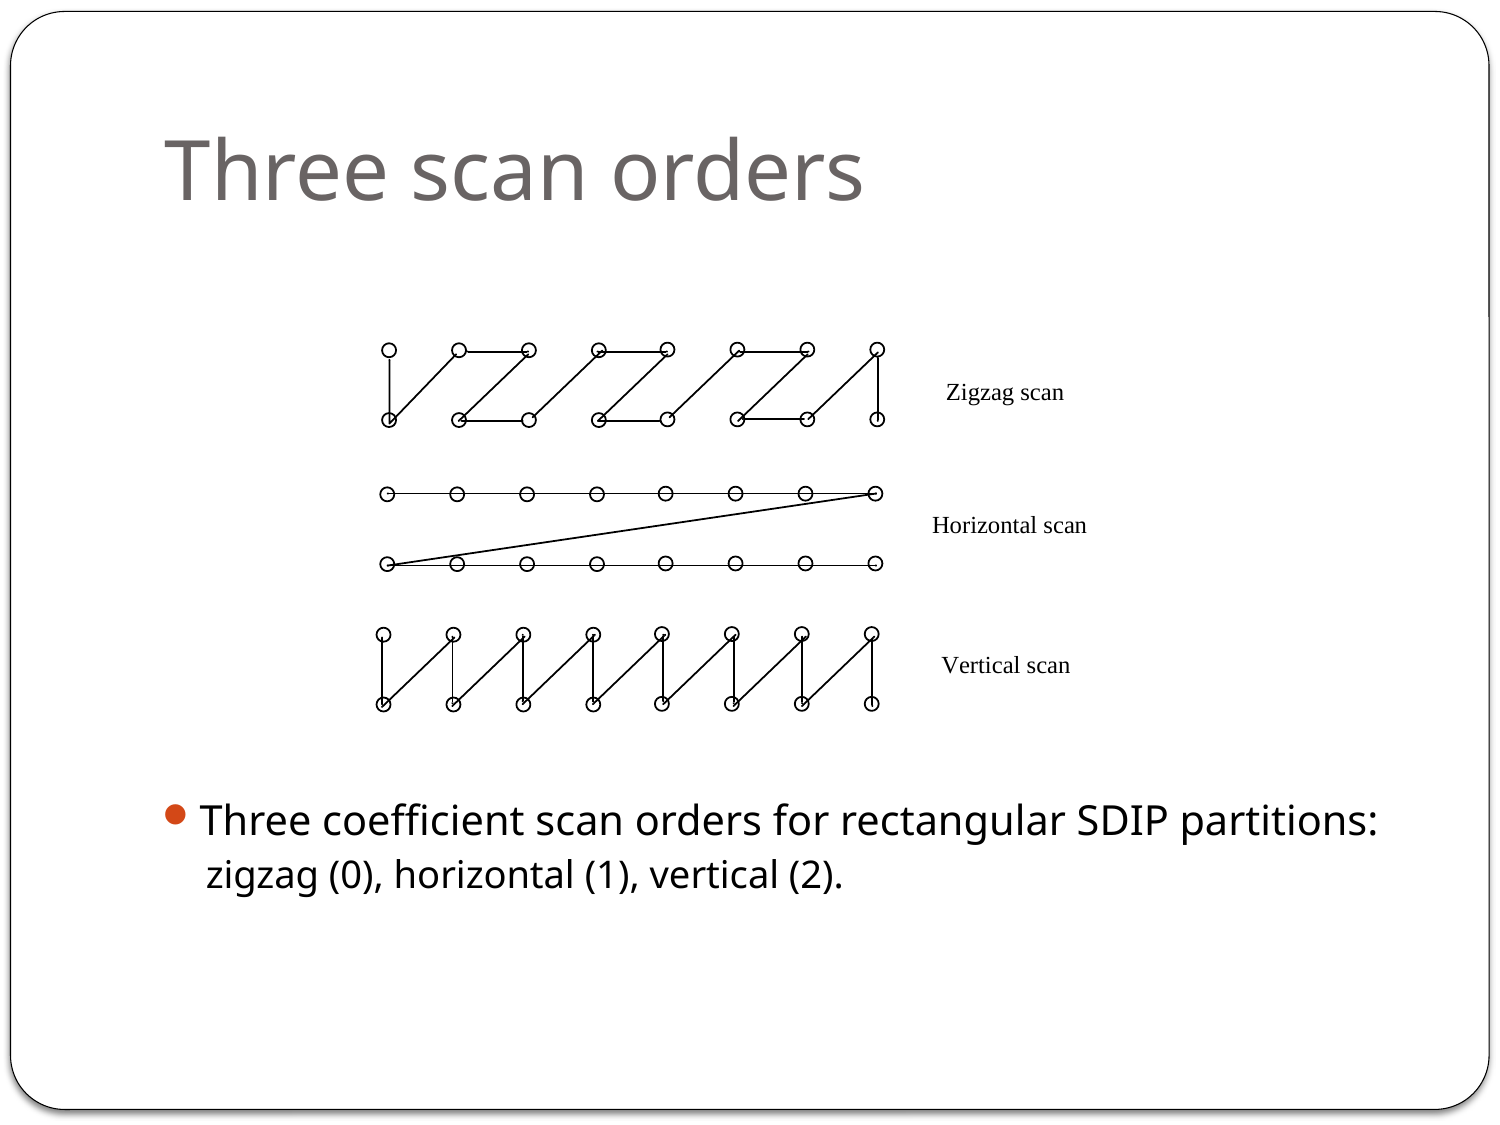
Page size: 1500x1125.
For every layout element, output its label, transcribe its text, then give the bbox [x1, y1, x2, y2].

list Three coefficient scan orders for rectangular SDIP partitions: zigzag (0), horizontal (1), vertical (2). [147, 786, 1423, 929]
title Three scan orders [150, 45, 1425, 233]
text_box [371, 337, 1106, 717]
